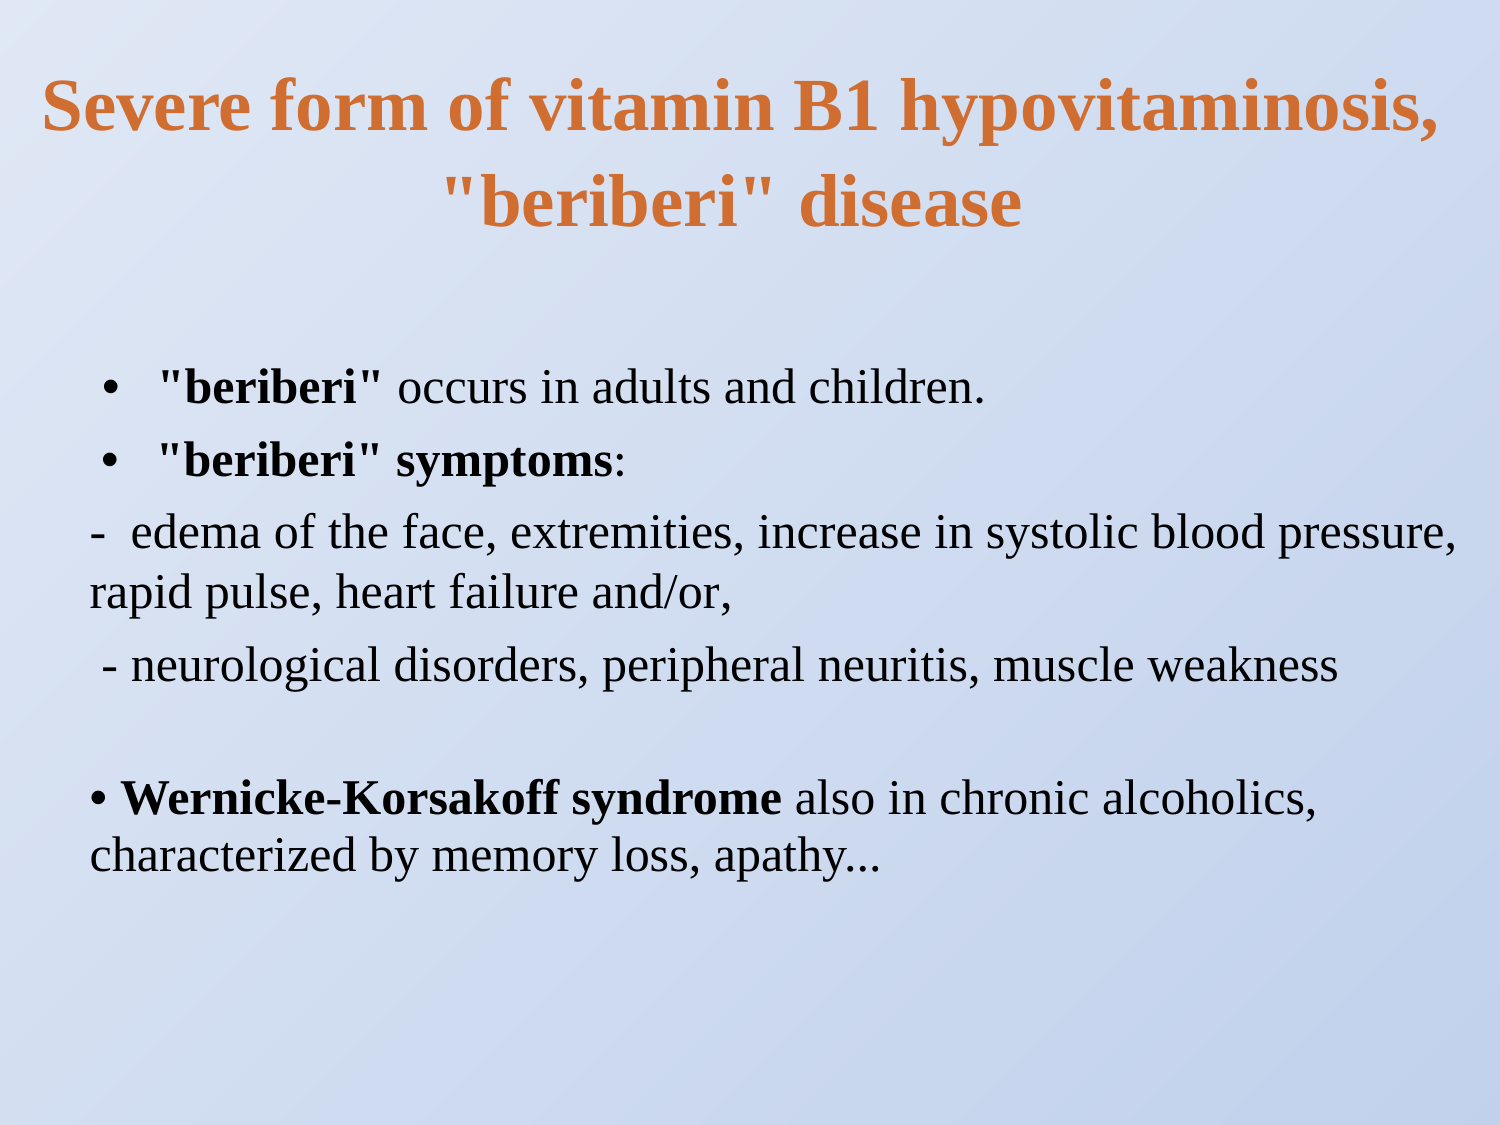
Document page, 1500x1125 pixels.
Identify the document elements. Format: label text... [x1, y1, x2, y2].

text_box • "beriberi" symptoms: [101, 429, 628, 497]
text_box • Wernicke-Korsakoff syndrome also in chronic alcoholics, characterized by memory loss, apathy... [89, 766, 1400, 940]
text_box • "beriberi" occurs in adults and children. [102, 356, 987, 472]
text_box Severe form of vitamin B1 hypovitaminosis, "beriberi" disease [12, 50, 1450, 338]
text_box - neurological disorders, peripheral neuritis, muscle weakness [101, 631, 1353, 752]
text_box - edema of the face, extremities, increase in systolic blood pressure, rapid pulse, heart failure and/or, [89, 497, 1463, 680]
